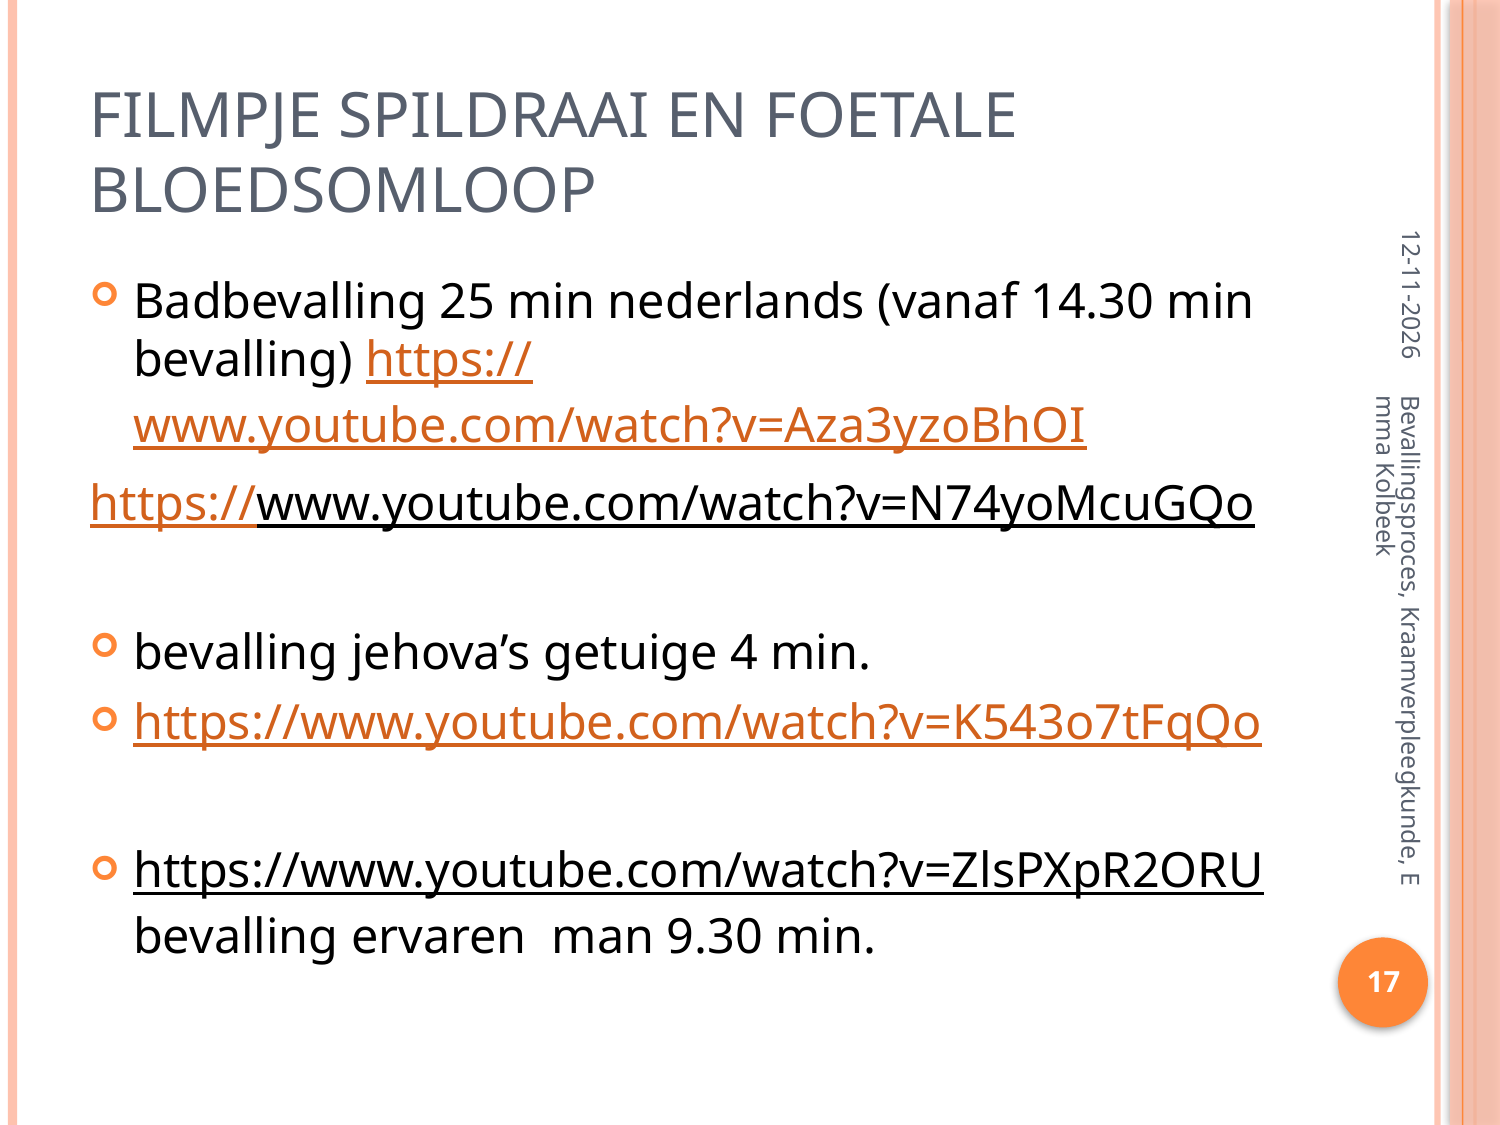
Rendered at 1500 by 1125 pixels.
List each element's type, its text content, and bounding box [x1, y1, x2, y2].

title Filmpje spildraai en foetale bloedsomloop [75, 45, 1300, 233]
slide_number 17 [1333, 940, 1434, 1027]
footer Bevallingsproces, Kraamverpleegkunde, Emma Kolbeek [1379, 380, 1440, 906]
list Badbevalling 25 min nederlands (vanaf 14.30 min bevalling) https://www.youtube.com/watch?v=Aza3yzoBhOI https://www.youtube.com/watch?v=N74yoMcuGQo bevalling jehova’s getuige 4 min. https://www.youtube.com/watch?v=K543o7tFqQo https://www.youtube.com/watch?v=ZlsPXpR2ORU bevalling ervaren man 9.30 min. [75, 262, 1300, 1094]
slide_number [1378, 43, 1442, 374]
